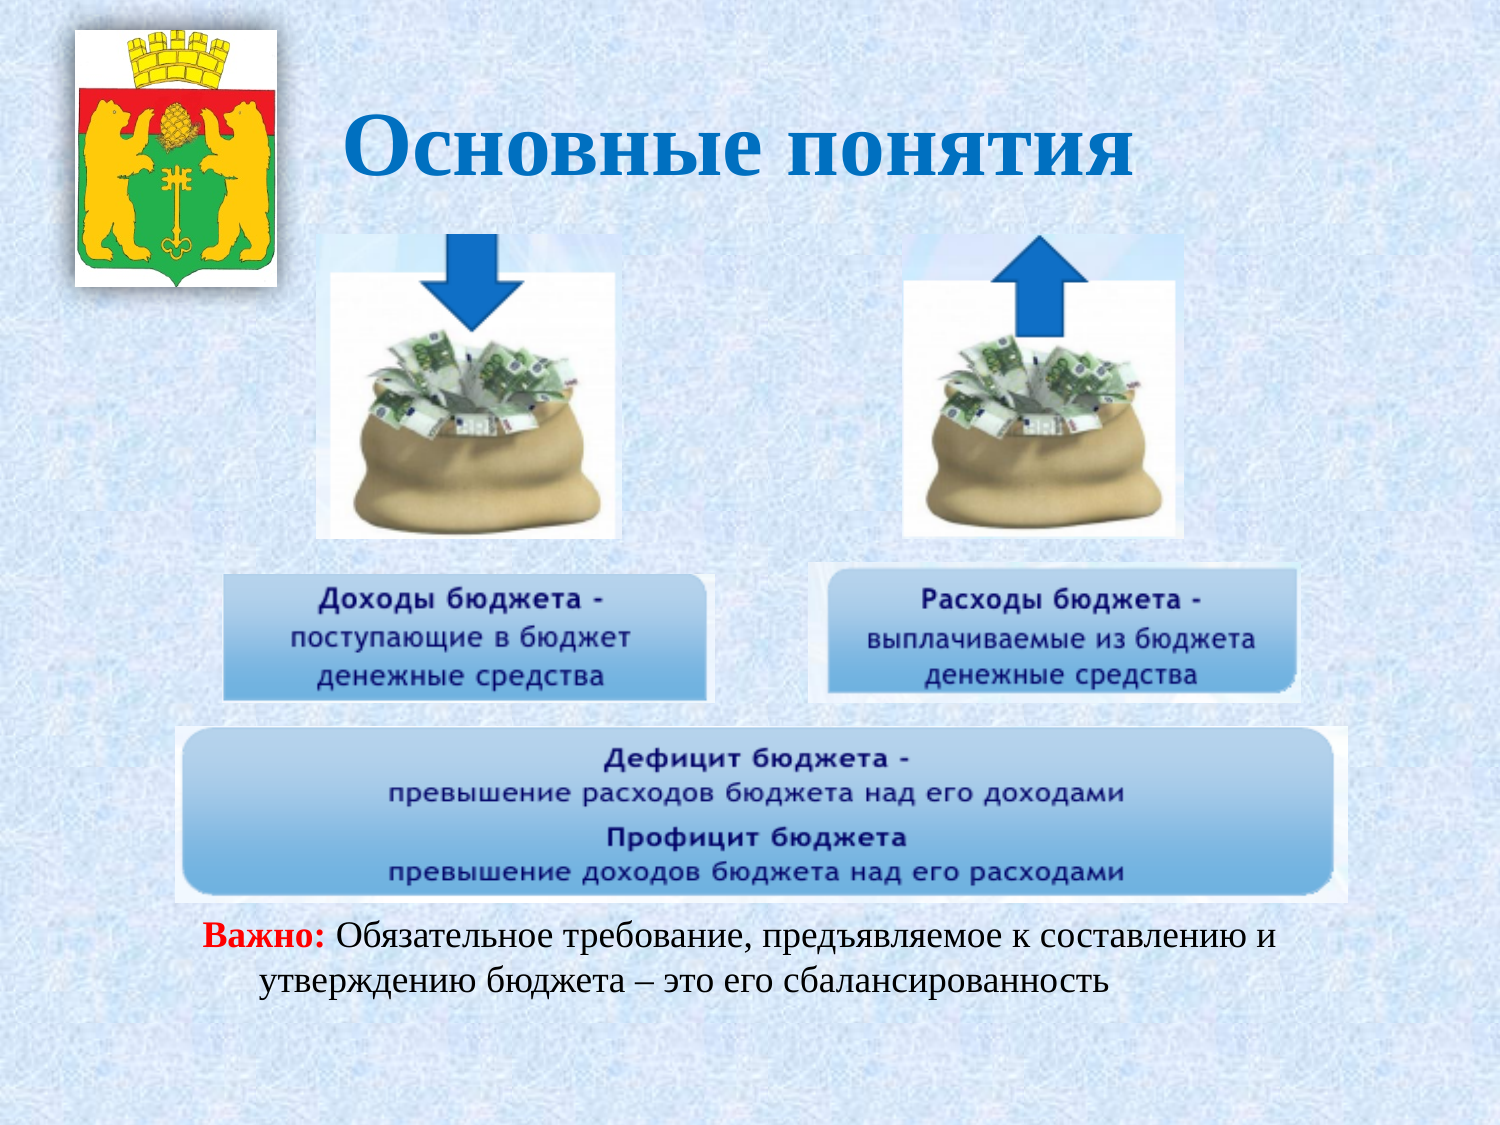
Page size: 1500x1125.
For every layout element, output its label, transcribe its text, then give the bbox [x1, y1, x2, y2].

title Основные понятия [296, 44, 1426, 233]
table_header Реализация муниципальной программы [286, 44, 292, 233]
picture [0, 0, 1500, 1125]
list [762, 972, 1426, 1006]
list Важно: Обязательное требование, предъявляемое к составлению и утверждению бюджета – это его сбалансированность [187, 902, 1384, 1032]
